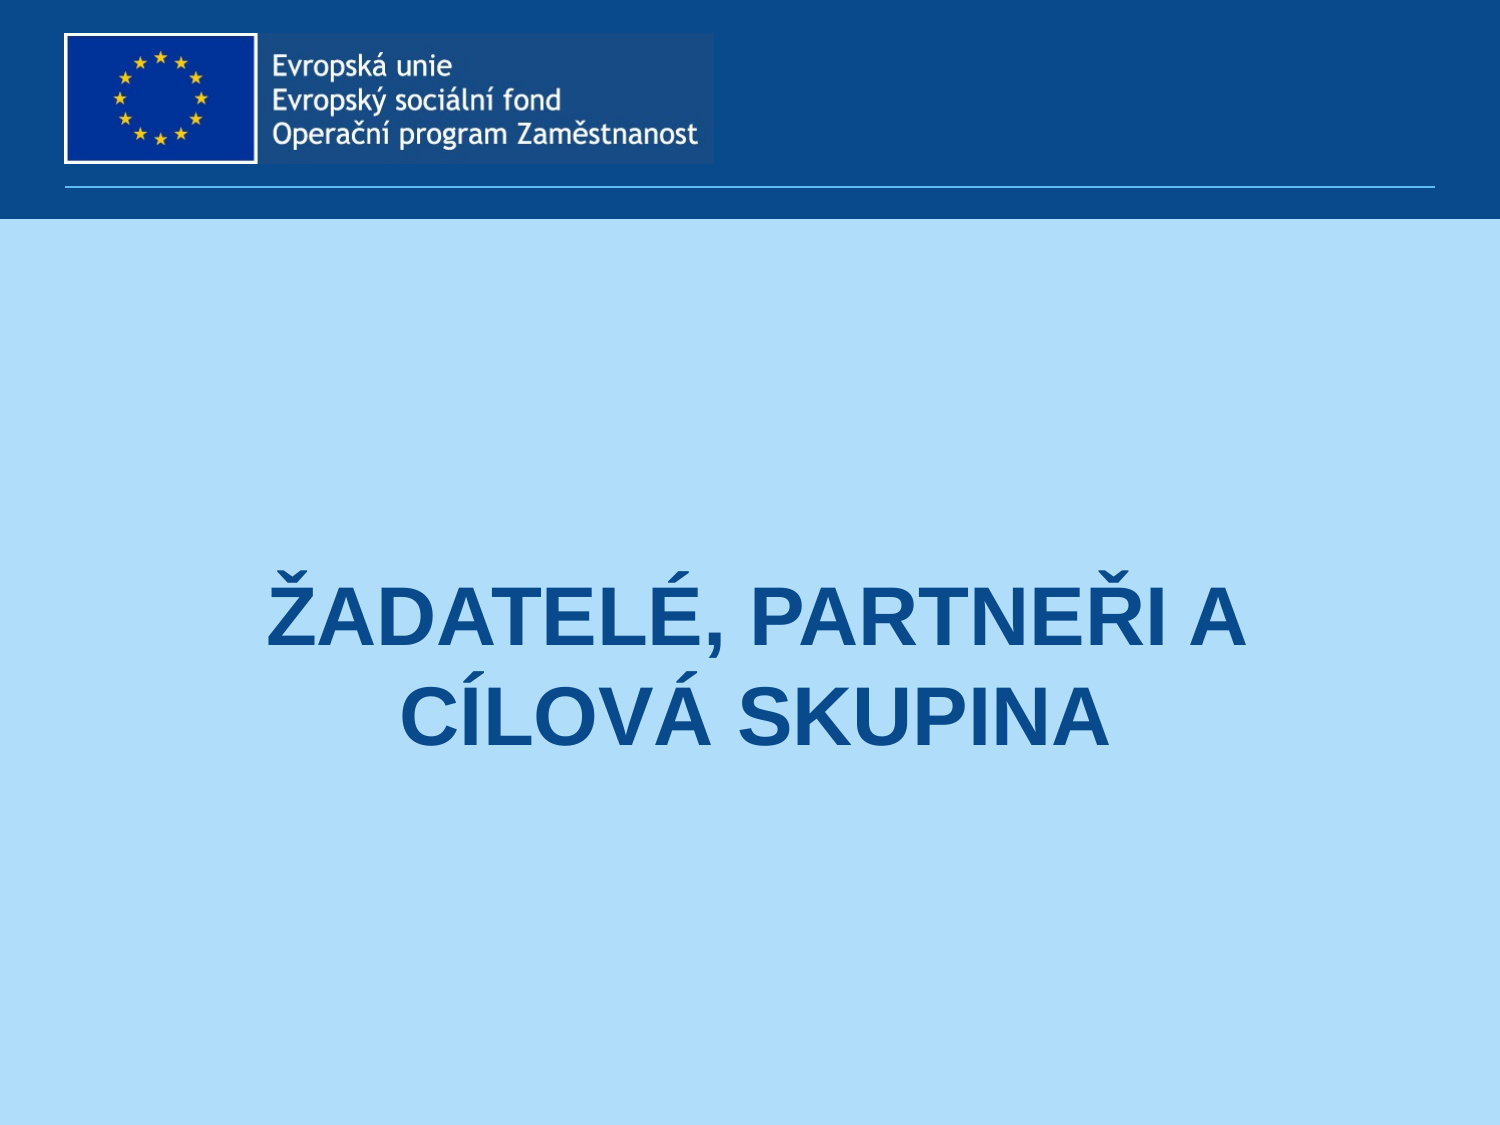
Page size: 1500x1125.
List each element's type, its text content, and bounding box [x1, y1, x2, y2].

picture [64, 33, 714, 164]
title Žadatelé, partneři a cílová skupina [159, 562, 1353, 776]
